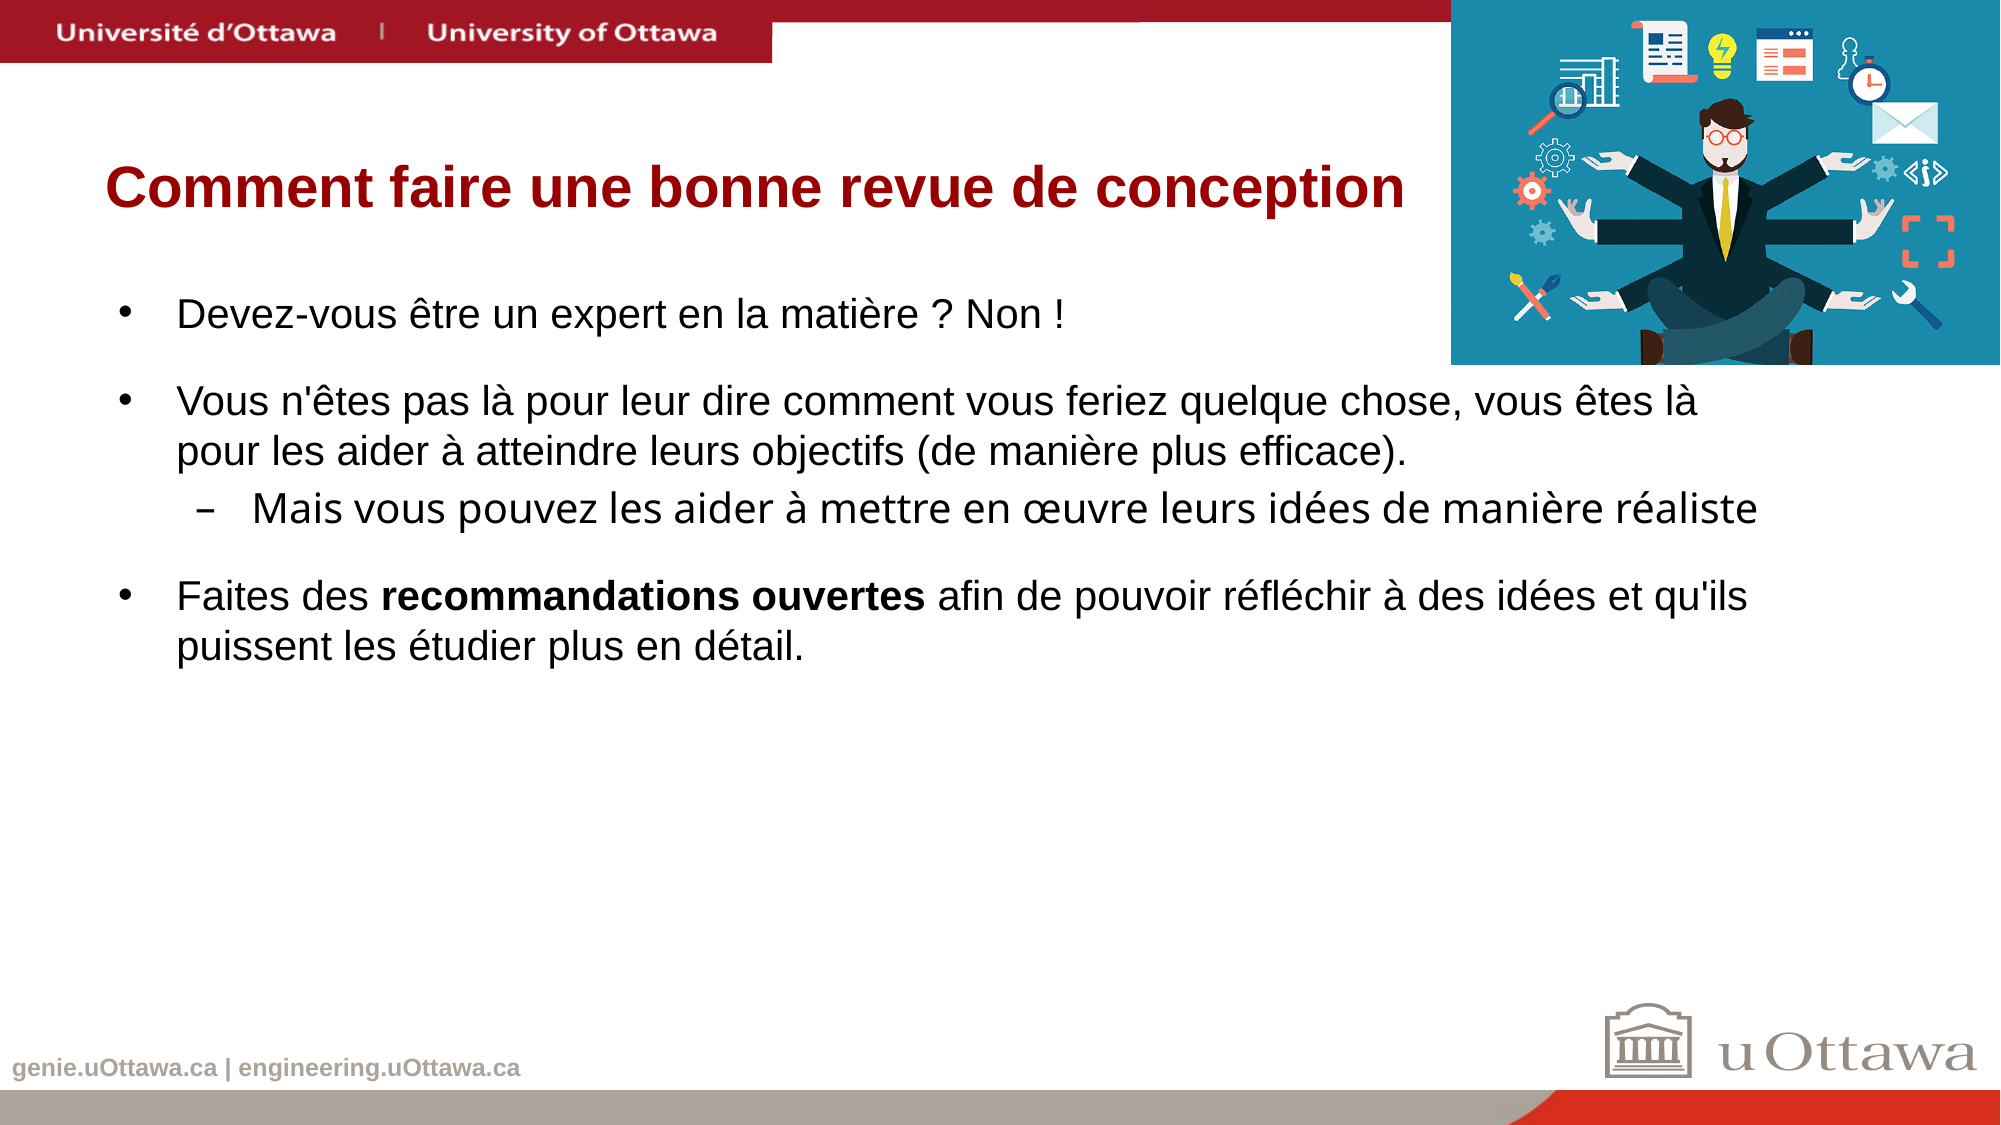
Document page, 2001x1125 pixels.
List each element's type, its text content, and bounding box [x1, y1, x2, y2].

picture [0, 1090, 2001, 1125]
list Devez-vous être un expert en la matière ? Non ! Vous n'êtes pas là pour leur dire comment vous feriez quelque chose, vous êtes là pour les aider à atteindre leurs objectifs (de manière plus efficace). Mais vous pouvez les aider à mettre en œuvre leurs idées de manière réaliste Faites des recommandations ouvertes afin de pouvoir réfléchir à des idées et qu'ils puissent les étudier plus en détail. [86, 278, 1787, 970]
title Comment faire une bonne revue de conception [90, 113, 1446, 256]
picture [1605, 1003, 1977, 1078]
picture [0, 0, 2000, 365]
